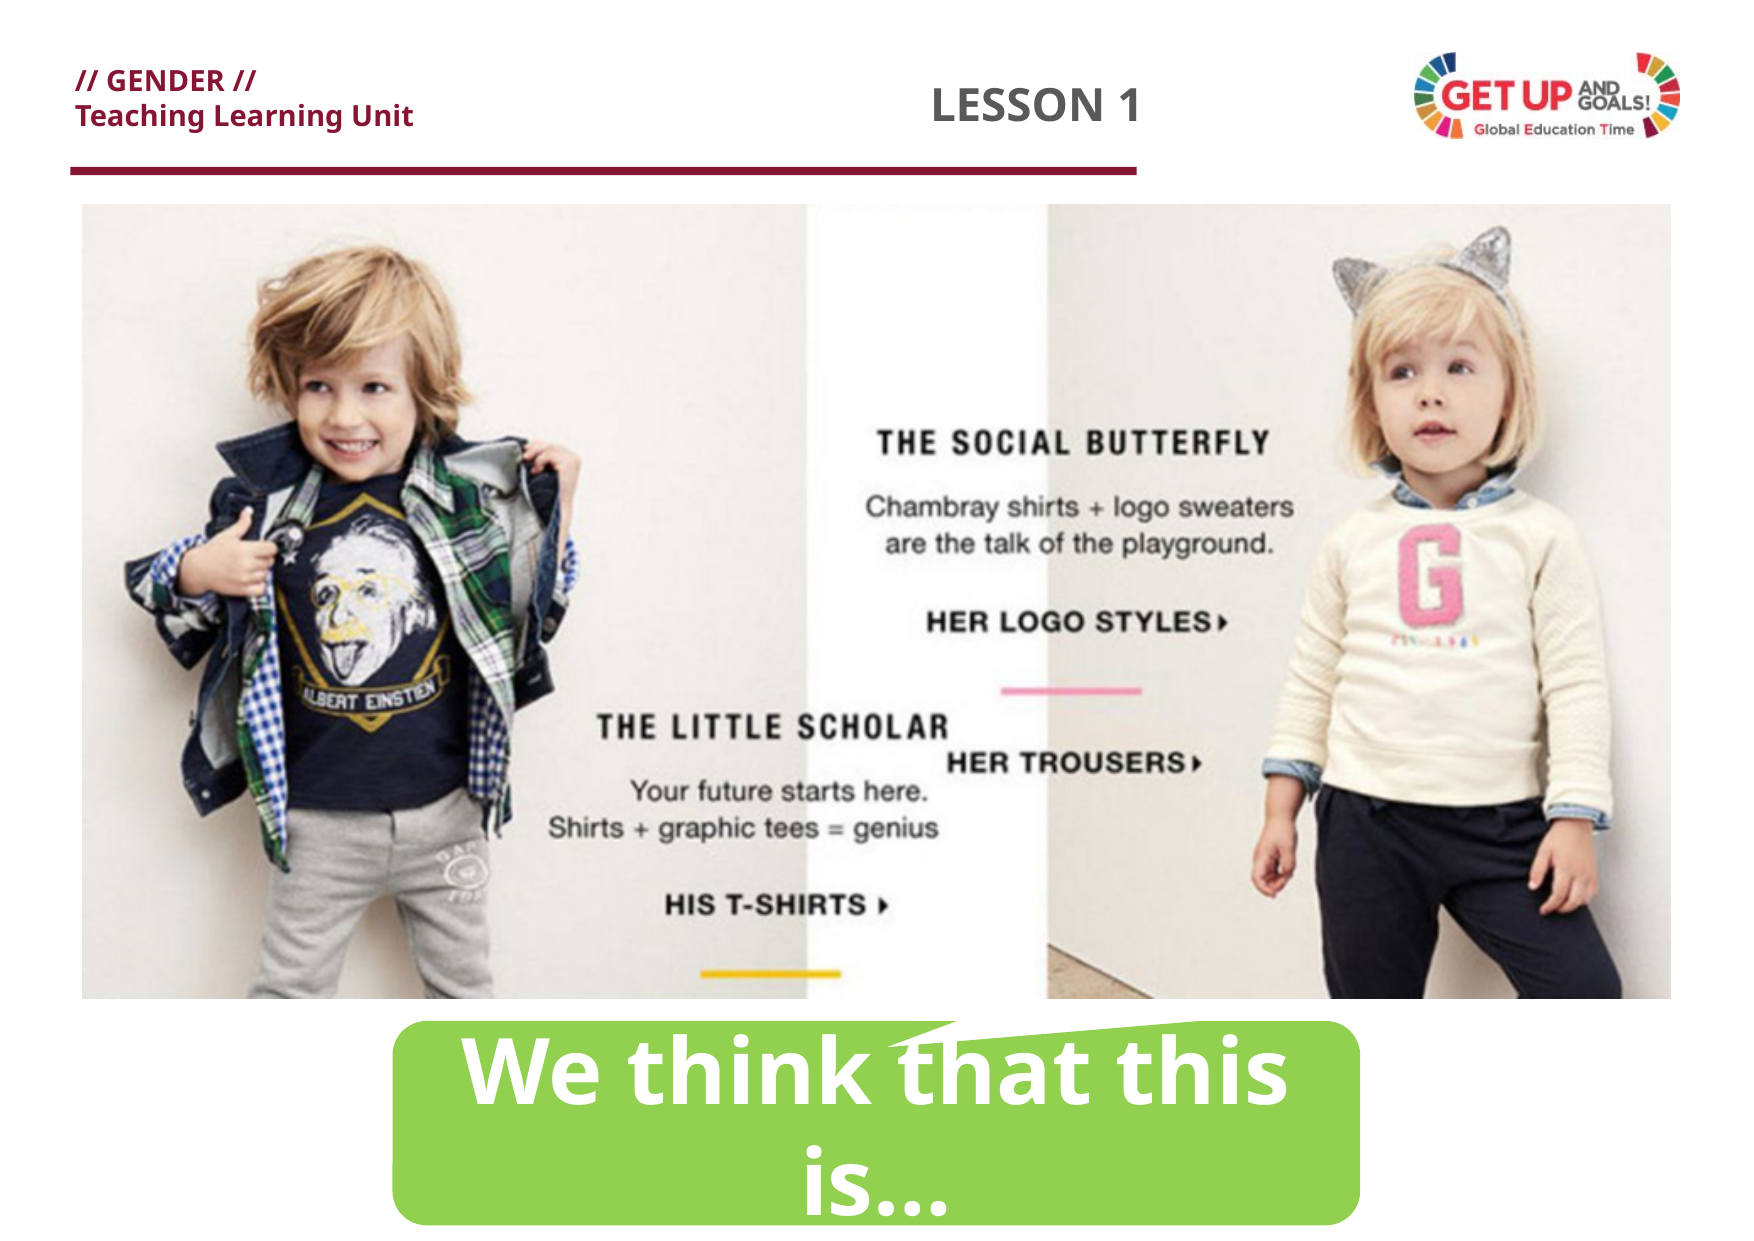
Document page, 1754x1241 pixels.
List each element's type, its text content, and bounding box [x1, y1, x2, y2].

text_box We think that this is… [390, 1018, 1363, 1228]
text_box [59, 47, 1680, 176]
picture [81, 204, 1671, 1000]
